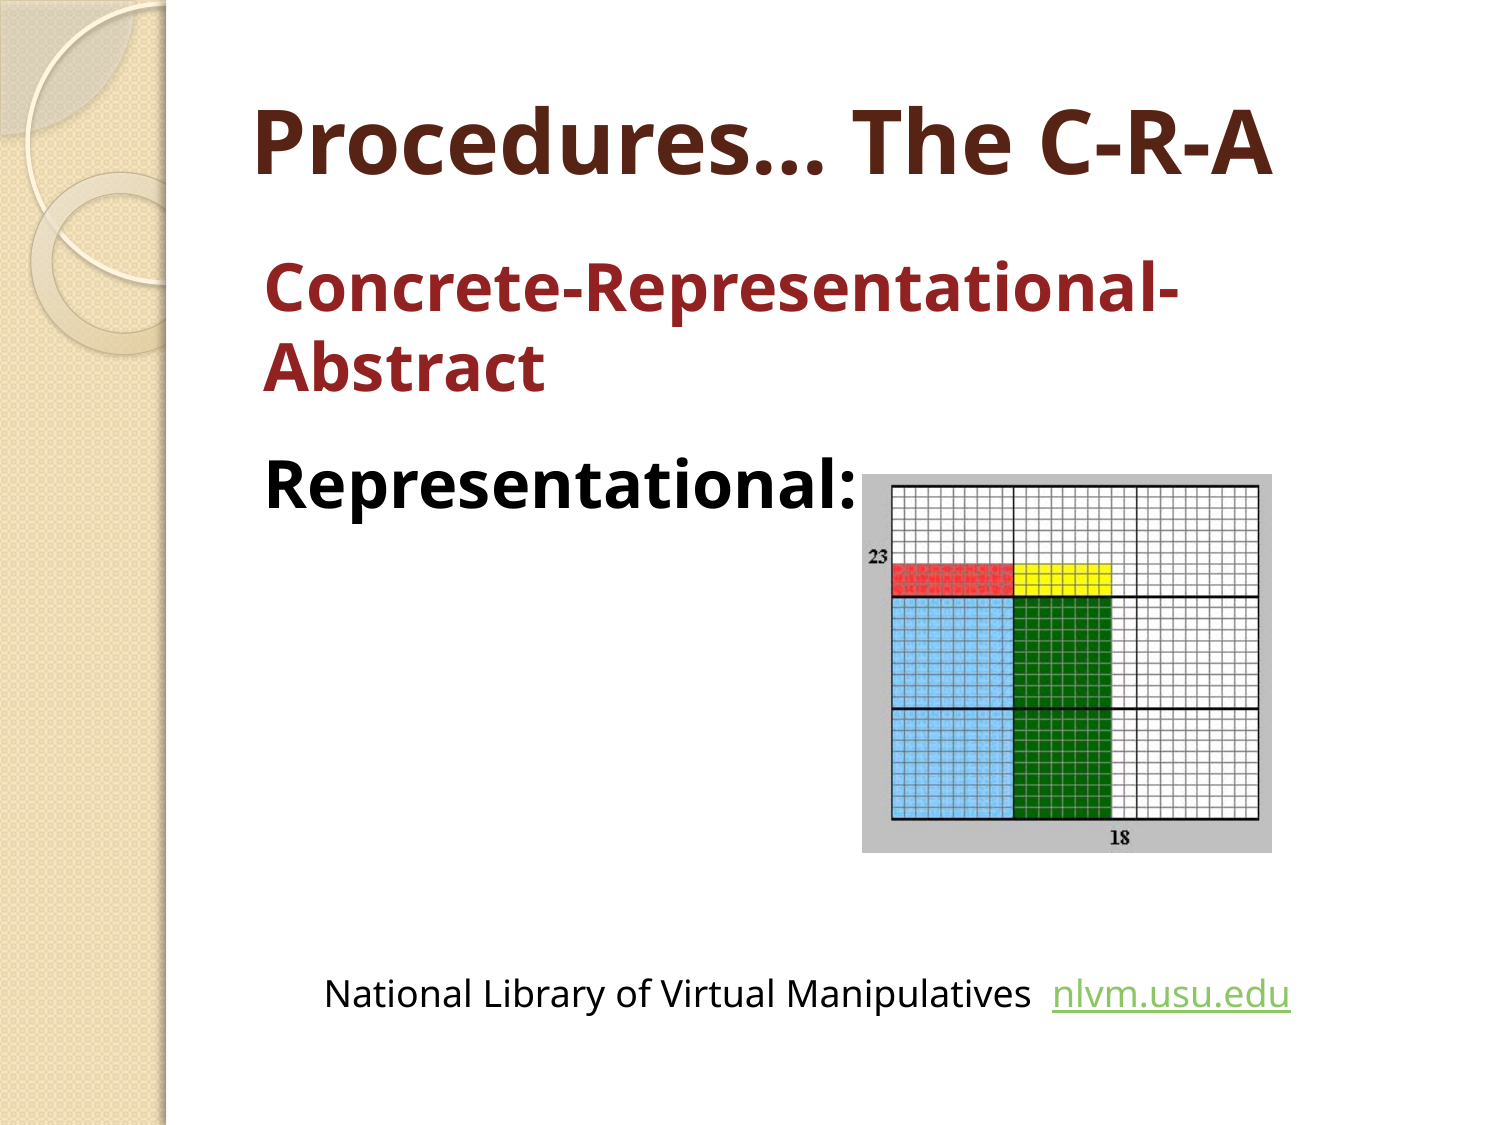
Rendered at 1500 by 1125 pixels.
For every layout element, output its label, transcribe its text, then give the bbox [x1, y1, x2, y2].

list Concrete-Representational-Abstract Representational: [235, 237, 1466, 1025]
title Procedures… The C-R-A [235, 45, 1466, 233]
picture [862, 474, 1273, 854]
text_box National Library of Virtual Manipulatives nlvm.usu.edu [308, 962, 1306, 1029]
